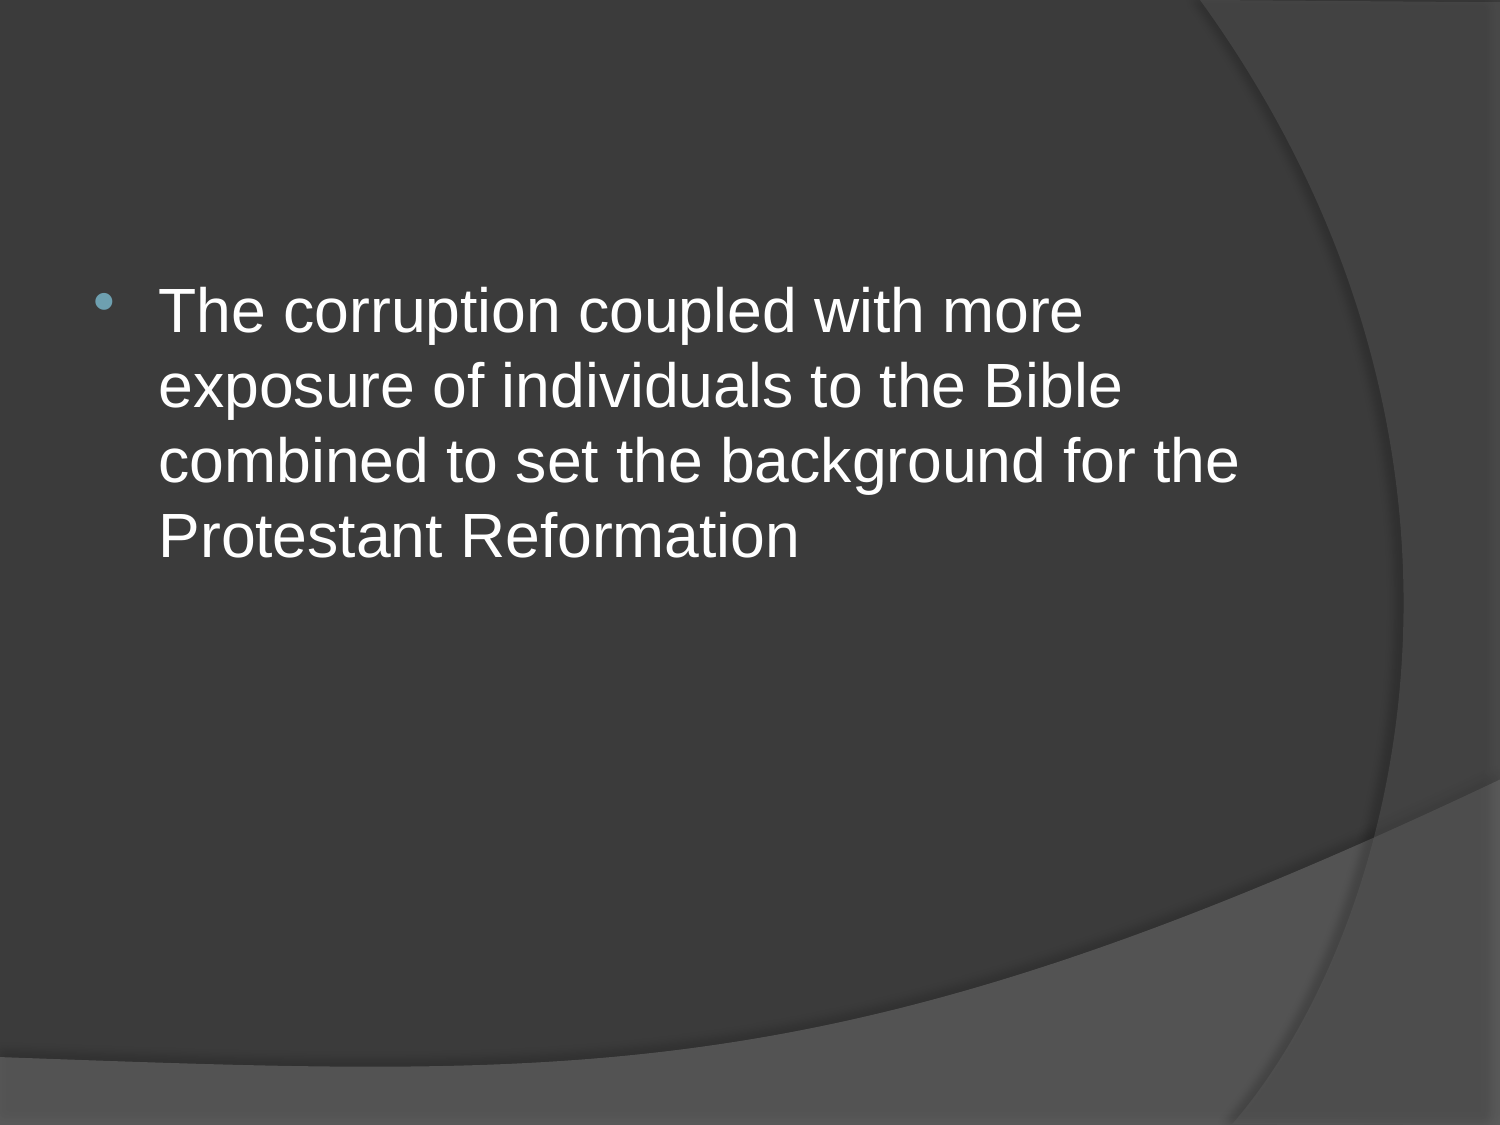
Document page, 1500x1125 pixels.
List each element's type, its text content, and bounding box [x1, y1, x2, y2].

list The corruption coupled with more exposure of individuals to the Bible combined to set the background for the Protestant Reformation [75, 262, 1300, 1005]
